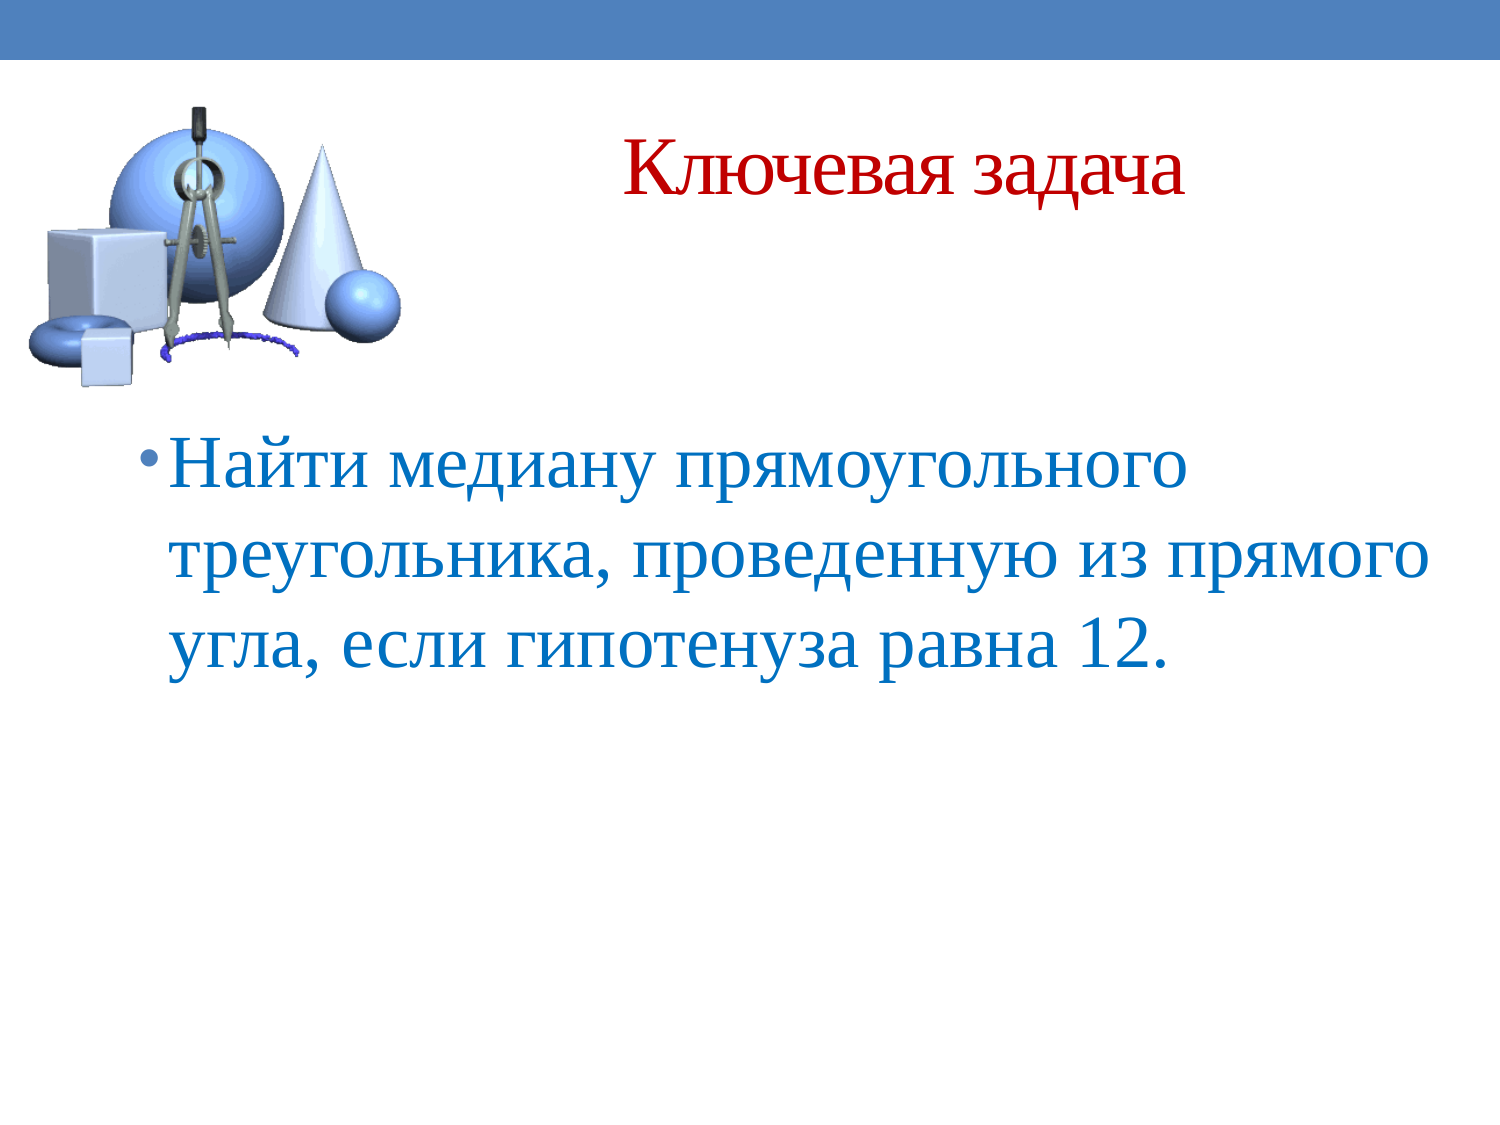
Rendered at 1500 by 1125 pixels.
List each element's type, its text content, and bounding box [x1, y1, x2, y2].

picture [2, 66, 409, 406]
list Найти медиану прямоугольного треугольника, проведенную из прямого угла, если гипотенуза равна 12. [123, 404, 1474, 771]
title Ключевая задача [417, 90, 1425, 233]
